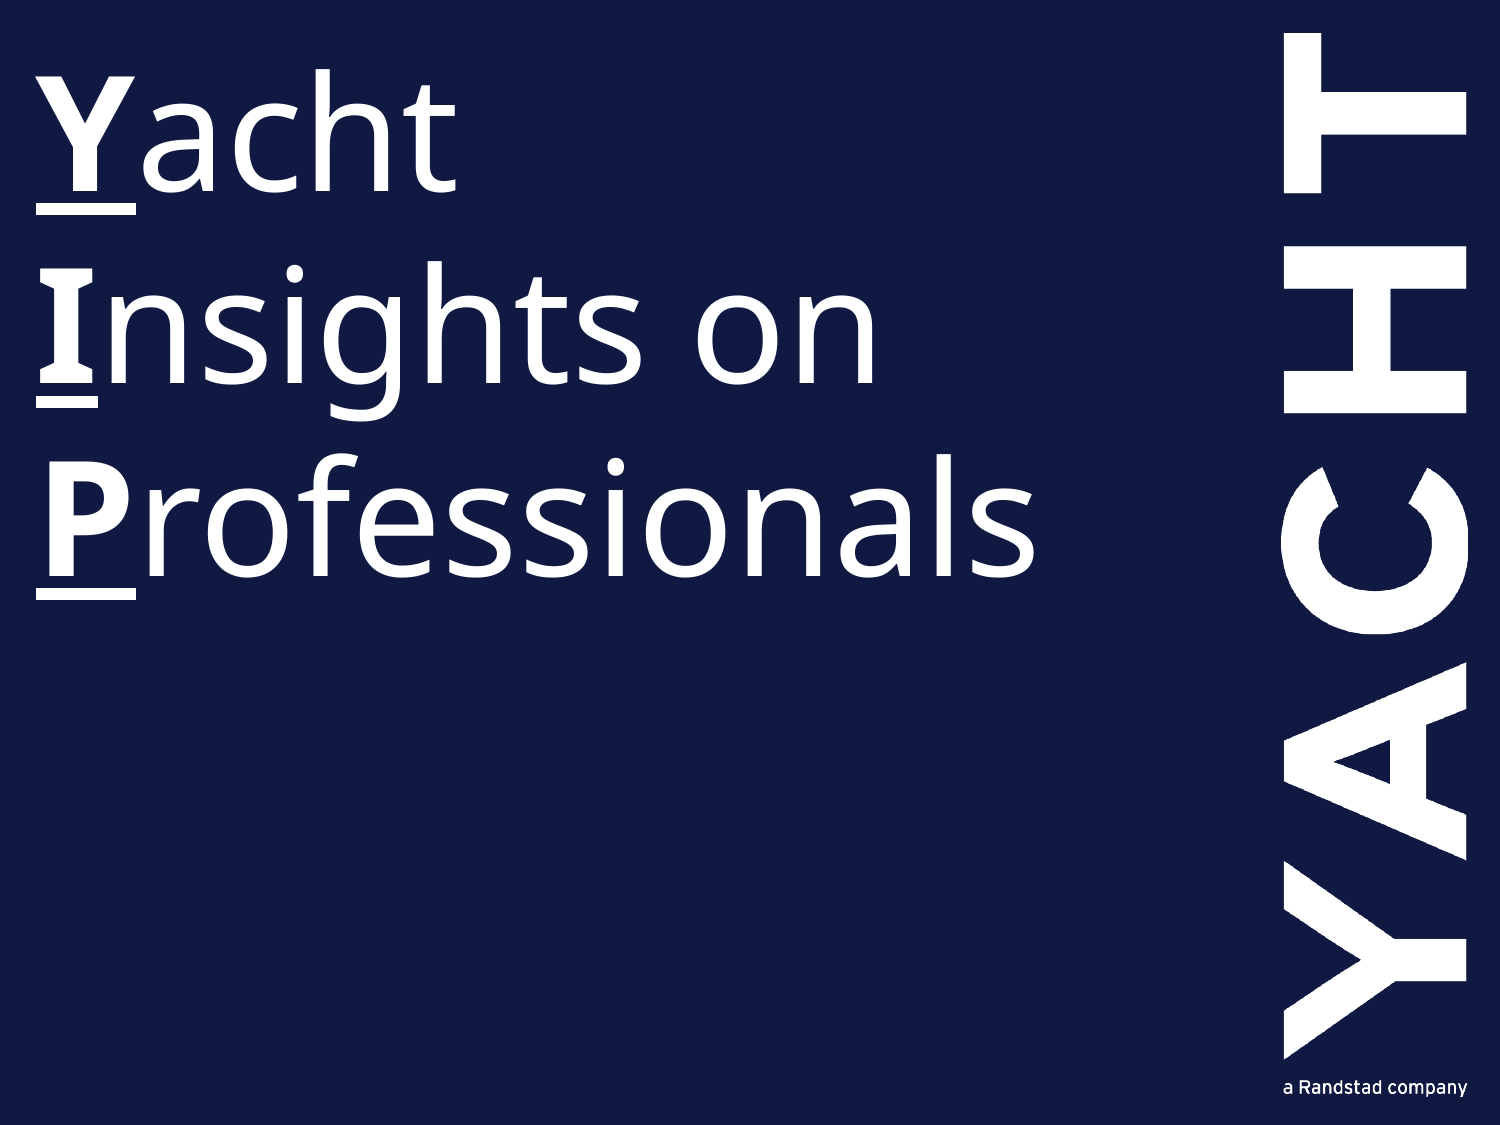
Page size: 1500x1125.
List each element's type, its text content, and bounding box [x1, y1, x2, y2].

picture [1281, 33, 1468, 1097]
title Yacht Insights on Professionals [20, 23, 1247, 634]
